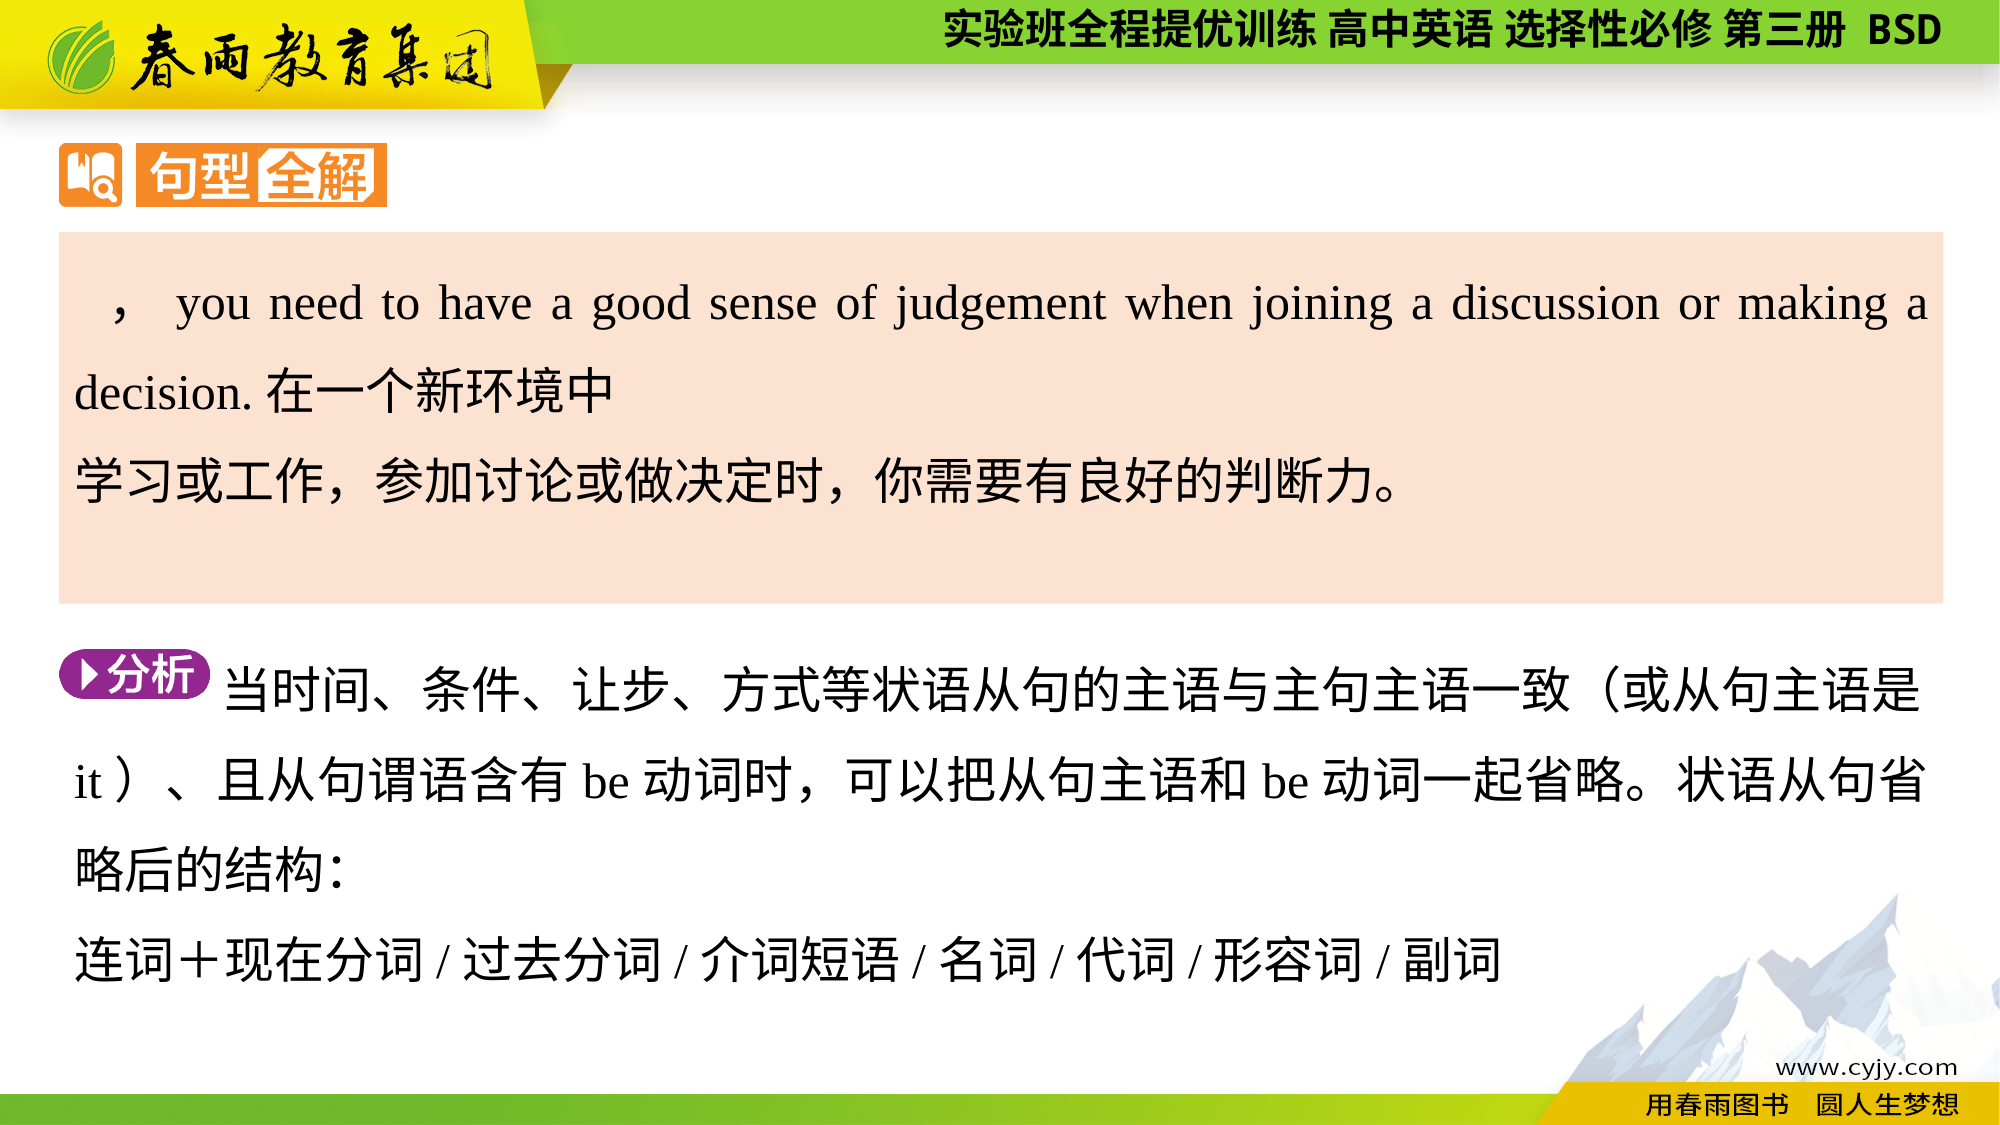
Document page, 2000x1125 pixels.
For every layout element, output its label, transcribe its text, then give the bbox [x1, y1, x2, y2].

picture [0, 0, 2000, 1125]
text_box 当时间、条件、让步、方式等状语从句的主语与主句主语一致（或从句主语是it）、且从句谓语含有be动词时，可以把从句主语和be动词一起省略。状语从句省略后的结构： 连词＋现在分词/过去分词/介词短语/名词/代词/形容词/副词 [59, 620, 1944, 996]
